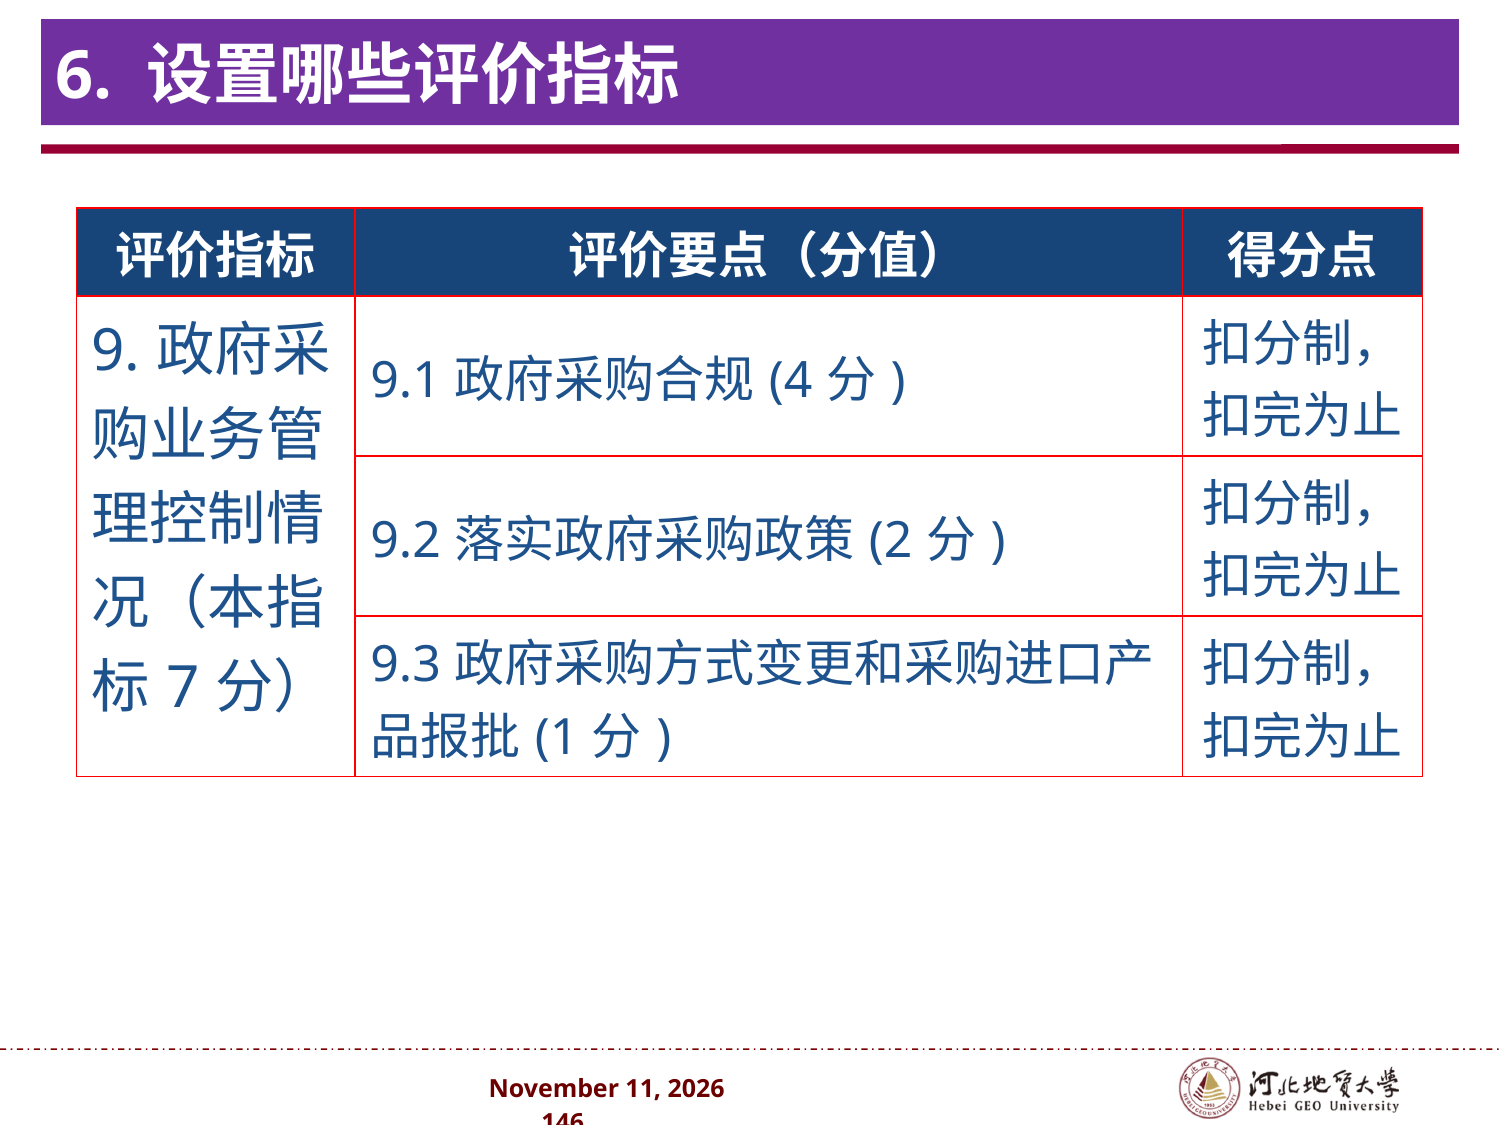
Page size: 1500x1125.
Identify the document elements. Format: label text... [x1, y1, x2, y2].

picture [1159, 1049, 1420, 1125]
title 6. 设置哪些评价指标 [40, 18, 1460, 126]
table_cell 扣分制，扣完为止 [1183, 617, 1422, 776]
table_header 评价要点（分值） [356, 209, 1182, 295]
table_cell 9.政府采购业务管理控制情况（本指标7分） [77, 297, 354, 776]
table_cell 扣分制，扣完为止 [1183, 457, 1422, 615]
table_cell 9.3政府采购方式变更和采购进口产品报批(1分) [356, 617, 1182, 776]
table_header 得分点 [1183, 209, 1422, 295]
table_header 评价指标 [77, 209, 354, 295]
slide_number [473, 1064, 990, 1109]
table_cell 9.1政府采购合规(4分) [356, 297, 1182, 455]
table_cell 9.2落实政府采购政策(2分) [356, 457, 1182, 615]
table_cell 扣分制，扣完为止 [1183, 297, 1422, 455]
